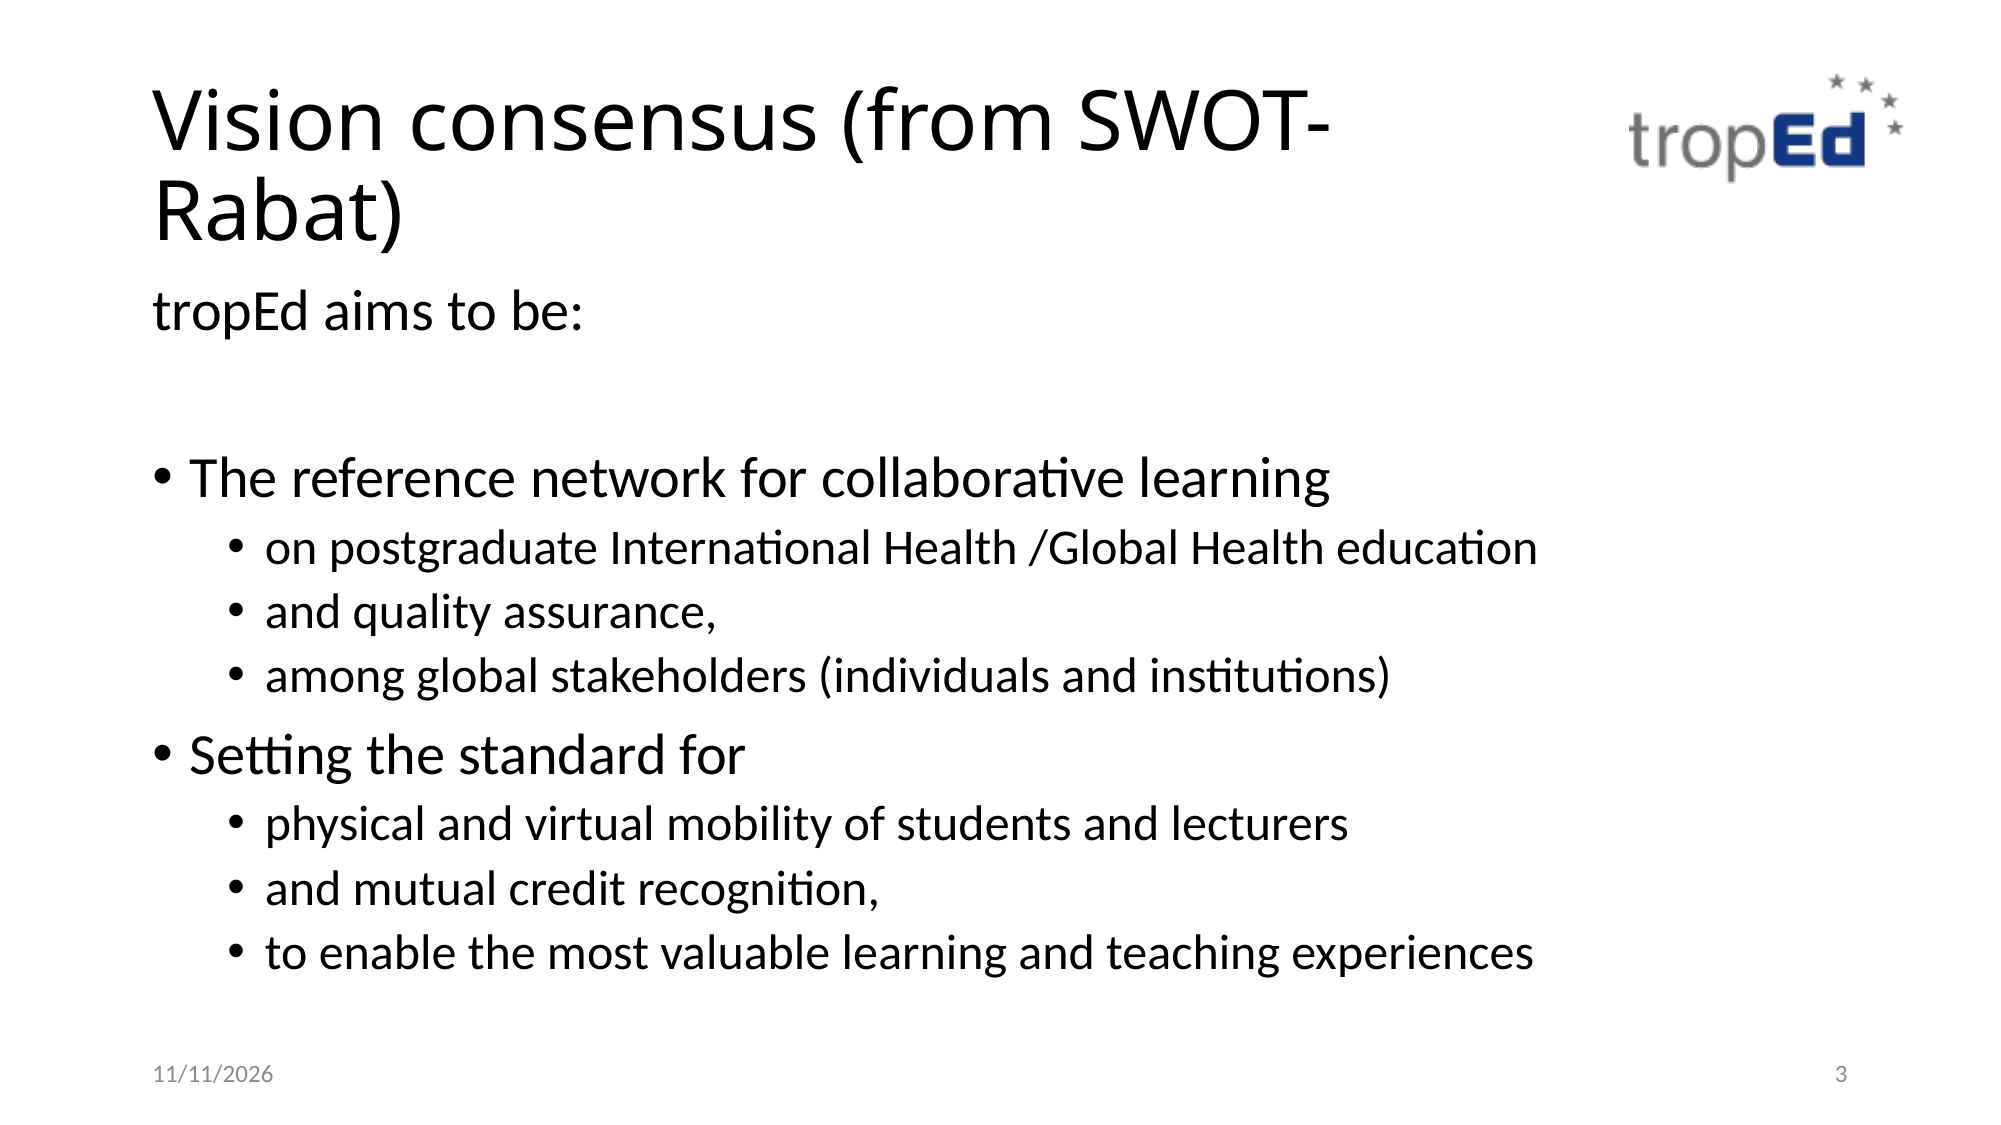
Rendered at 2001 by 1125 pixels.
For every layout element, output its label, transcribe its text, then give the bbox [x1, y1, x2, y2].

picture [1629, 73, 1914, 185]
slide_number 3 [1412, 1042, 1863, 1103]
title Vision consensus (from SWOT-Rabat) [137, 59, 1546, 272]
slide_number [137, 1042, 588, 1103]
list tropEd aims to be: The reference network for collaborative learning on postgraduate International Health /Global Health education and quality assurance, among global stakeholders (individuals and institutions) Setting the standard for physical and virtual mobility of students and lecturers and mutual credit recognition, to enable the most valuable learning and teaching experiences [137, 272, 1863, 1020]
